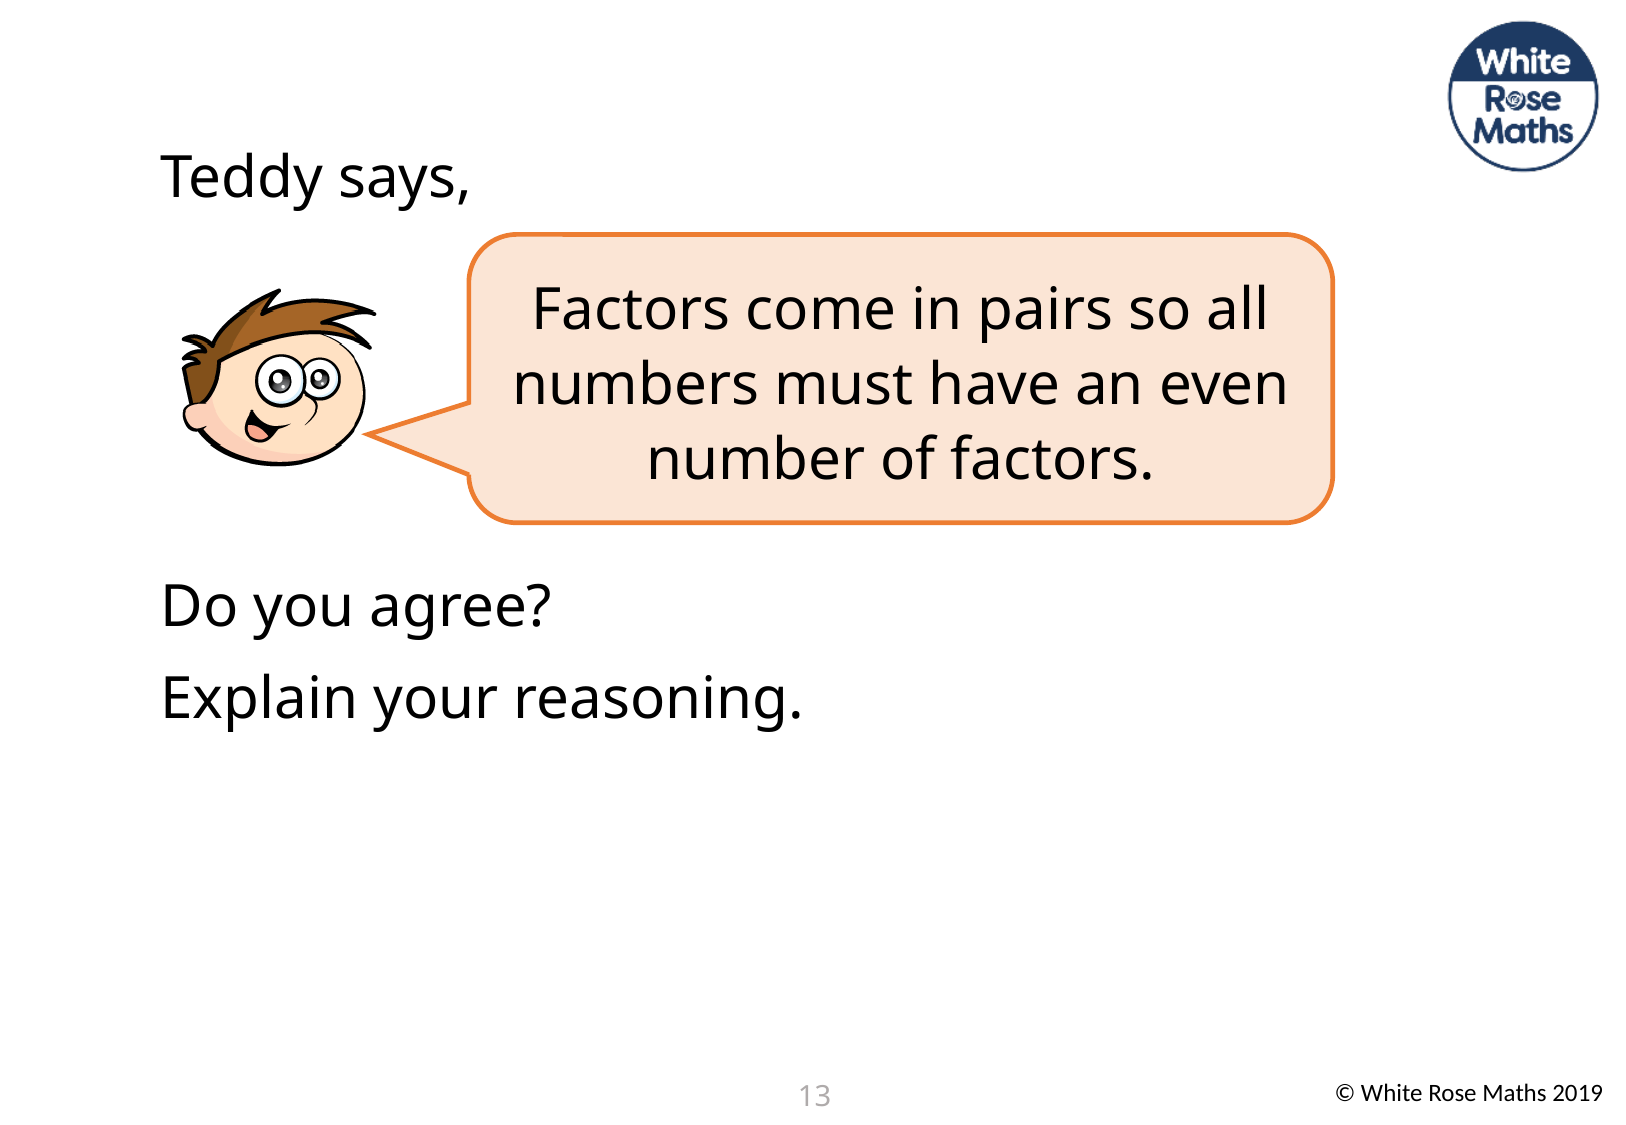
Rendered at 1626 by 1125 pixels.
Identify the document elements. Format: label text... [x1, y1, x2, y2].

picture [145, 278, 407, 479]
picture [1444, 17, 1602, 175]
slide_number 13 [776, 1069, 854, 1125]
text_box Factors come in pairs so all numbers must have an even number of factors. [406, 233, 1334, 524]
text_box Teddy says, Do you agree? Explain your reasoning. [145, 120, 1468, 738]
